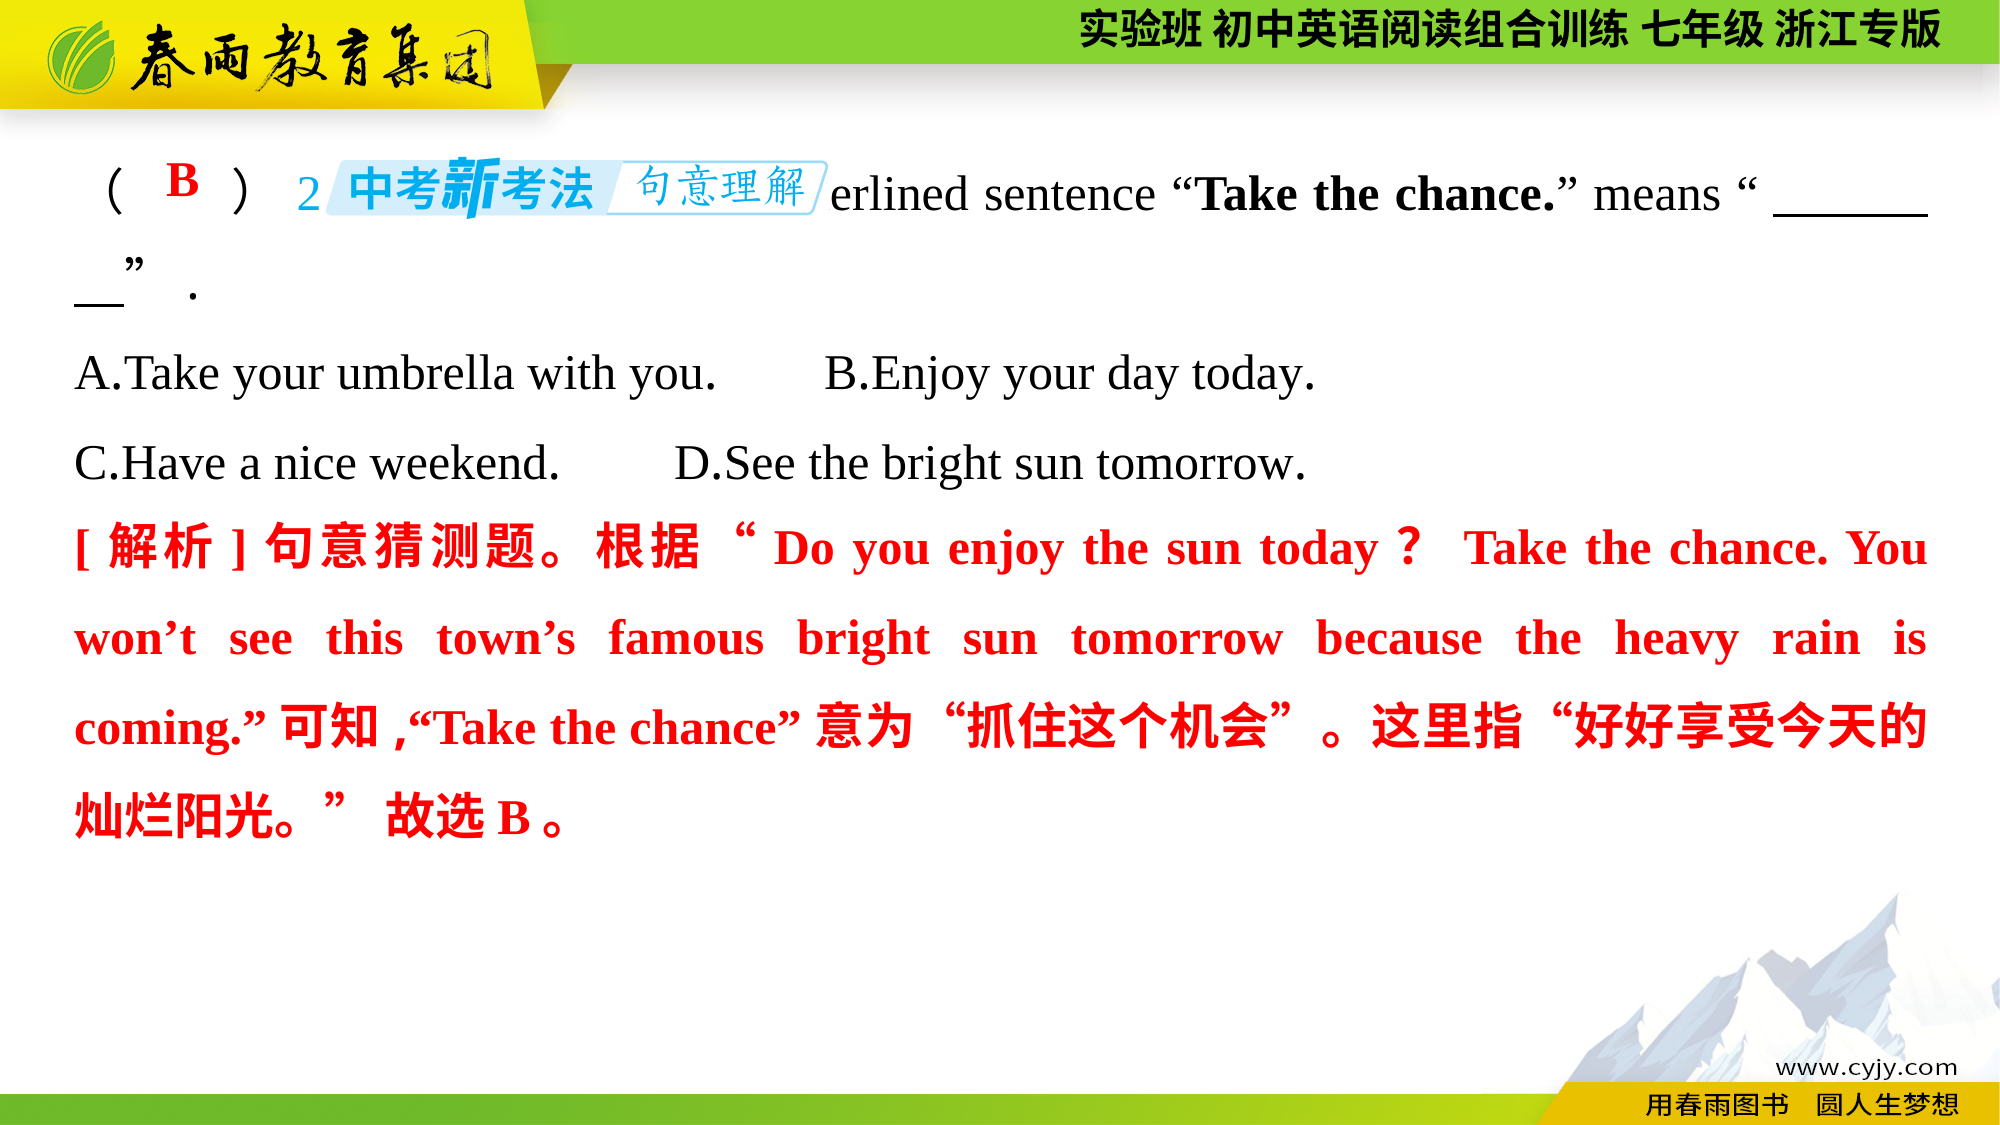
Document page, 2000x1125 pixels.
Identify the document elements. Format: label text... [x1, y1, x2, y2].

list （ ）2. The underlined sentence “Take the chance.” means “ ”. A.Take your umbrella with you. B.Enjoy your day today. C.Have a nice weekend. D.See the bright sun tomorrow. [59, 122, 1944, 477]
text_box [解析]句意猜测题。根据“Do you enjoy the sun today？Take the chance. You won’t see this town’s famous bright sun tomorrow because the heavy rain is coming.”可知,“Take the chance”意为“抓住这个机会”。这里指“好好享受今天的灿烂阳光。” 故选B。 [59, 477, 1944, 853]
picture [0, 0, 2000, 1125]
text_box B [151, 138, 215, 214]
